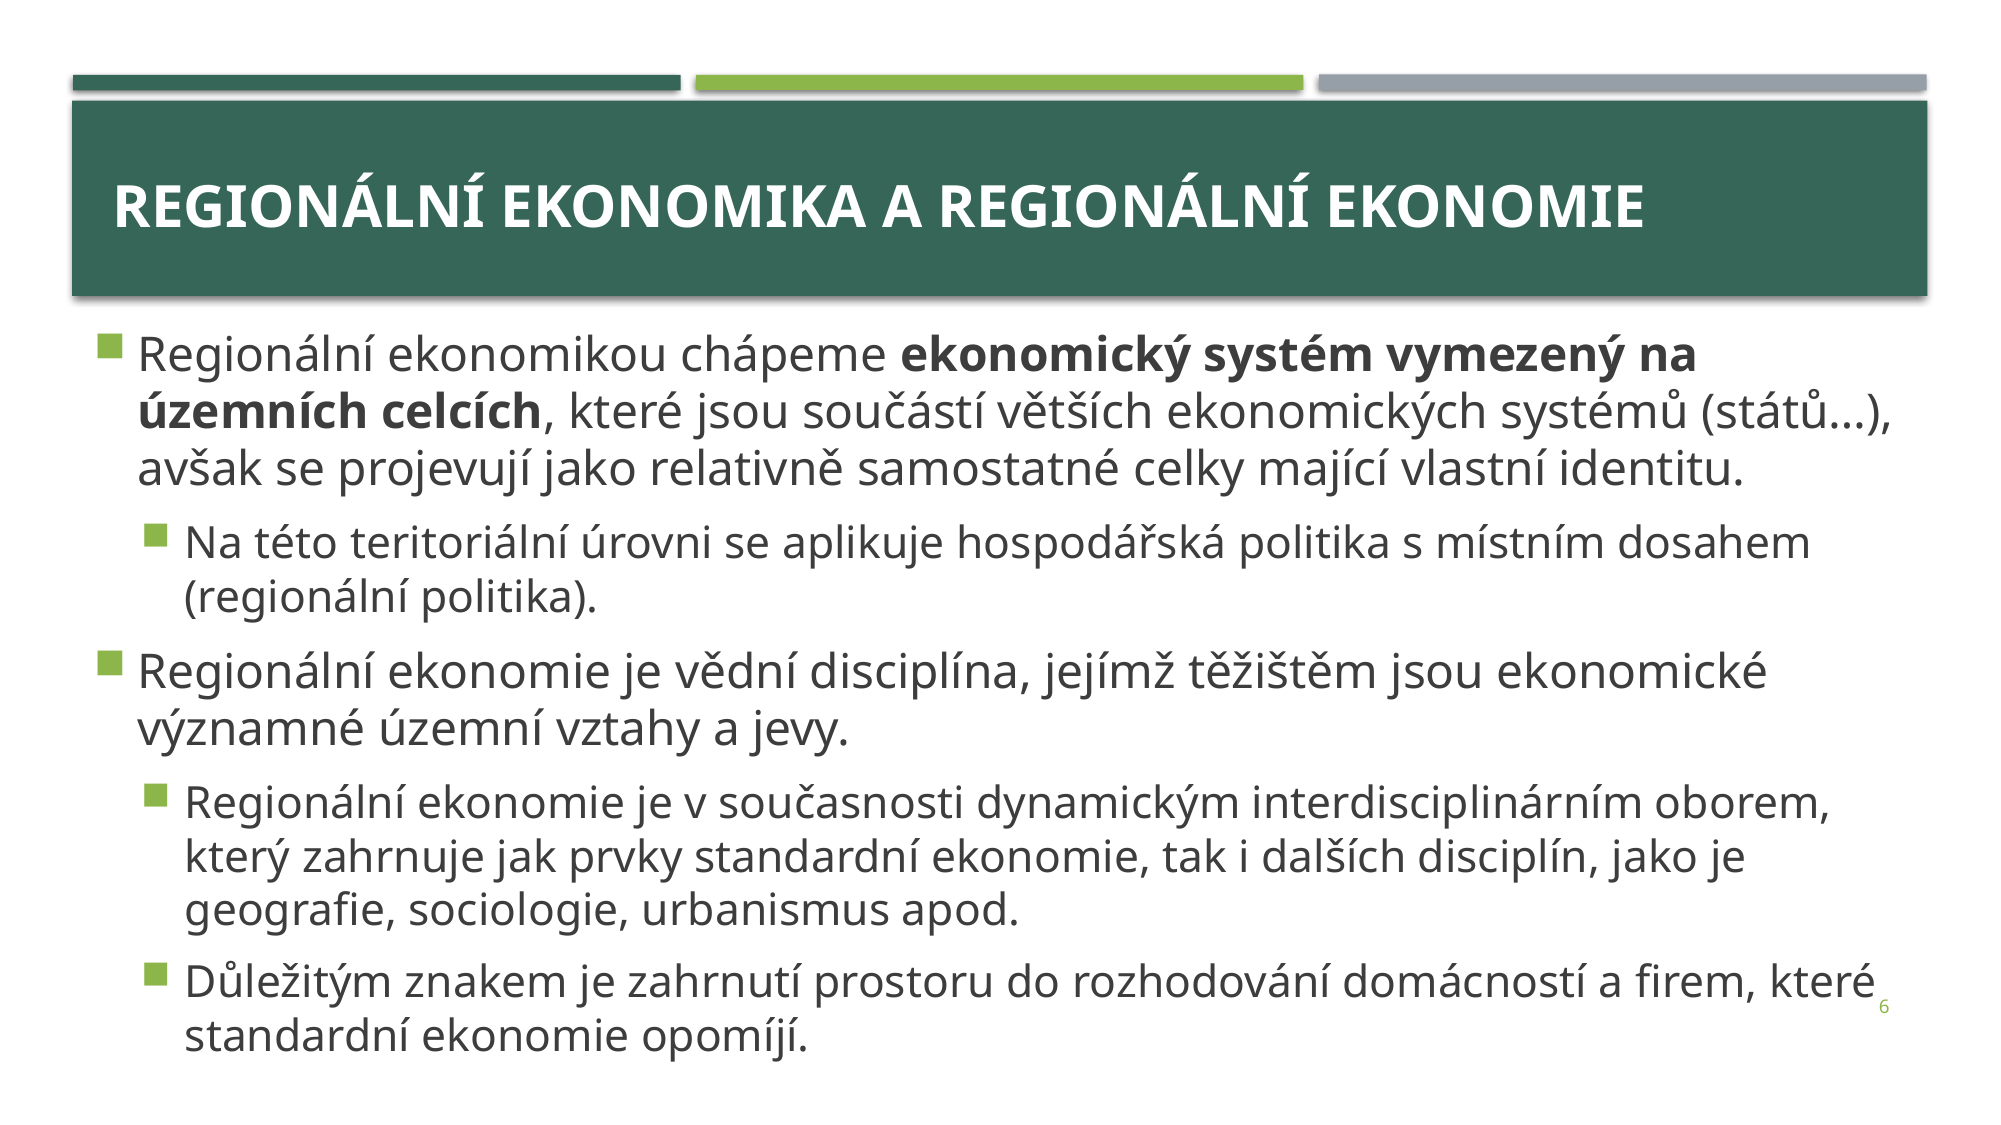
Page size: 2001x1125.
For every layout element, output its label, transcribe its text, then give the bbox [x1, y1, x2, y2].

slide_number 6 [1732, 977, 1905, 1037]
title Regionální ekonomika a regionální ekonomie [97, 122, 1956, 247]
list Regionální ekonomikou chápeme ekonomický systém vymezený na územních celcích, které jsou součástí větších ekonomických systémů (států…), avšak se projevují jako relativně samostatné celky mající vlastní identitu. Na této teritoriální úrovni se aplikuje hospodářská politika s místním dosahem (regionální politika). Regionální ekonomie je vědní disciplína, jejímž těžištěm jsou ekonomické významné územní vztahy a jevy. Regionální ekonomie je v současnosti dynamickým interdisciplinárním oborem, který zahrnuje jak prvky standardní ekonomie, tak i dalších disciplín, jako je geografie, sociologie, urbanismus apod. Důležitým znakem je zahrnutí prostoru do rozhodování domácností a firem, které standardní ekonomie opomíjí. [78, 304, 1921, 1080]
